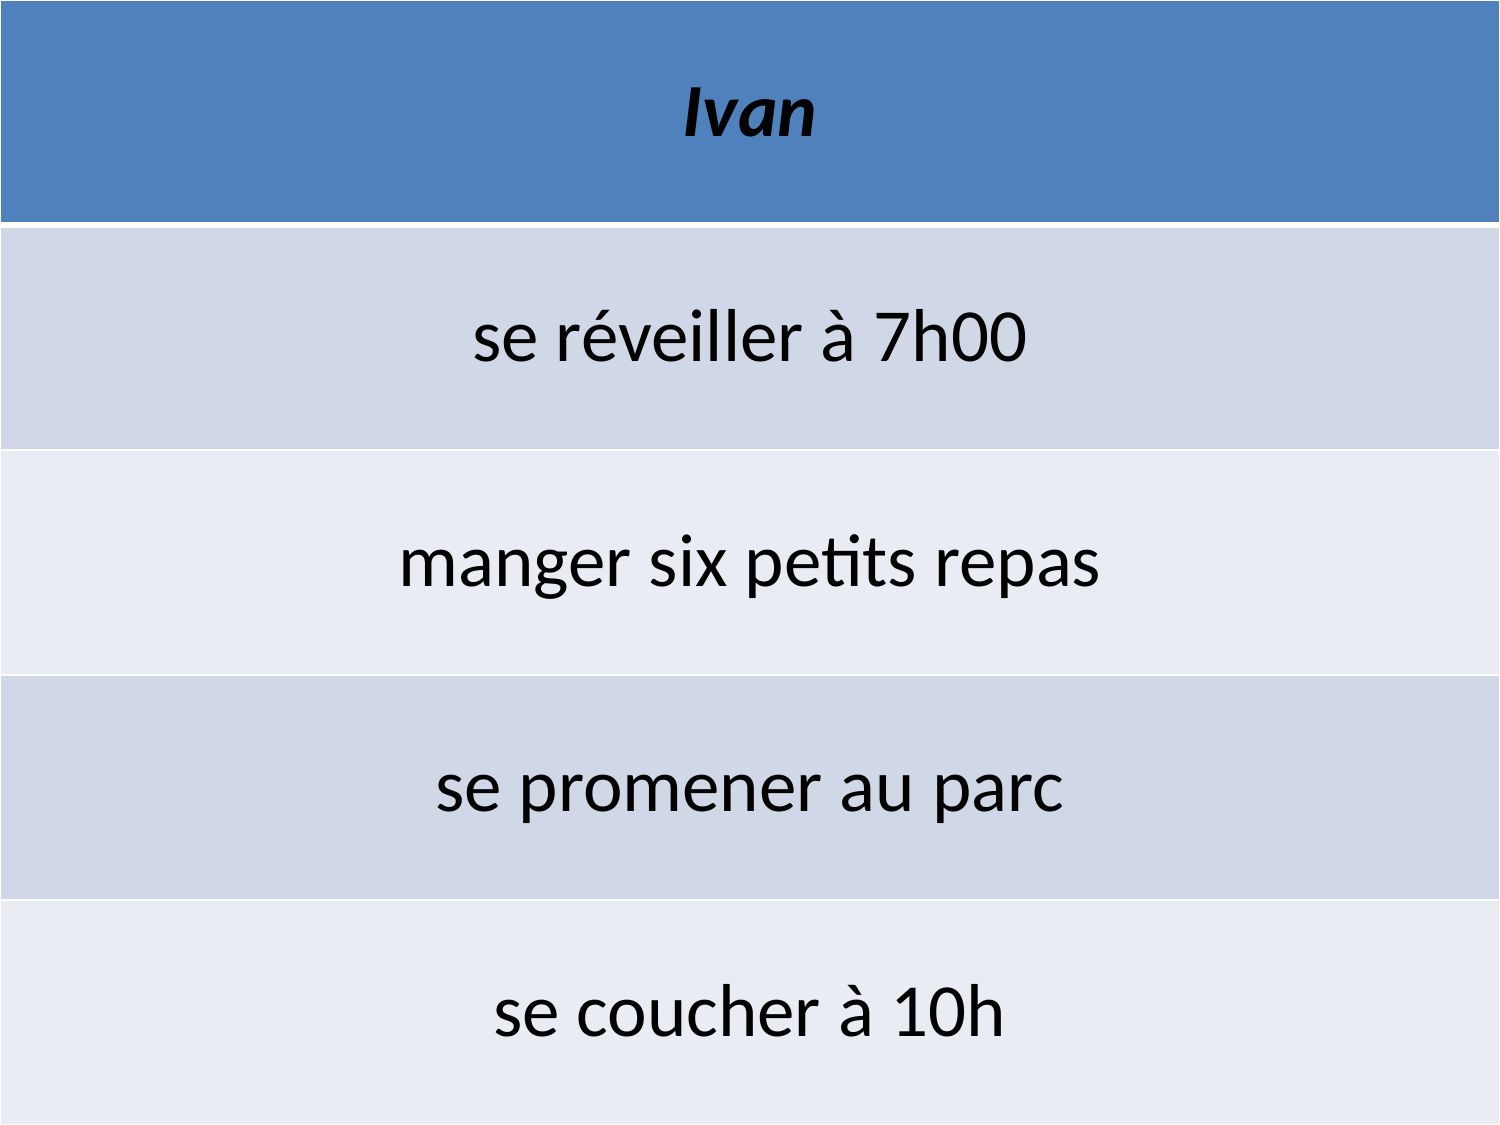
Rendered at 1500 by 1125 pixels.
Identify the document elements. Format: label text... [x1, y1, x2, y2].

table_cell se promener au parc [1, 676, 1499, 899]
table_cell se coucher à 10h [1, 901, 1499, 1124]
table_cell manger six petits repas [1, 451, 1499, 674]
table_header Ivan [1, 1, 1499, 222]
table_cell se réveiller à 7h00 [1, 228, 1499, 449]
